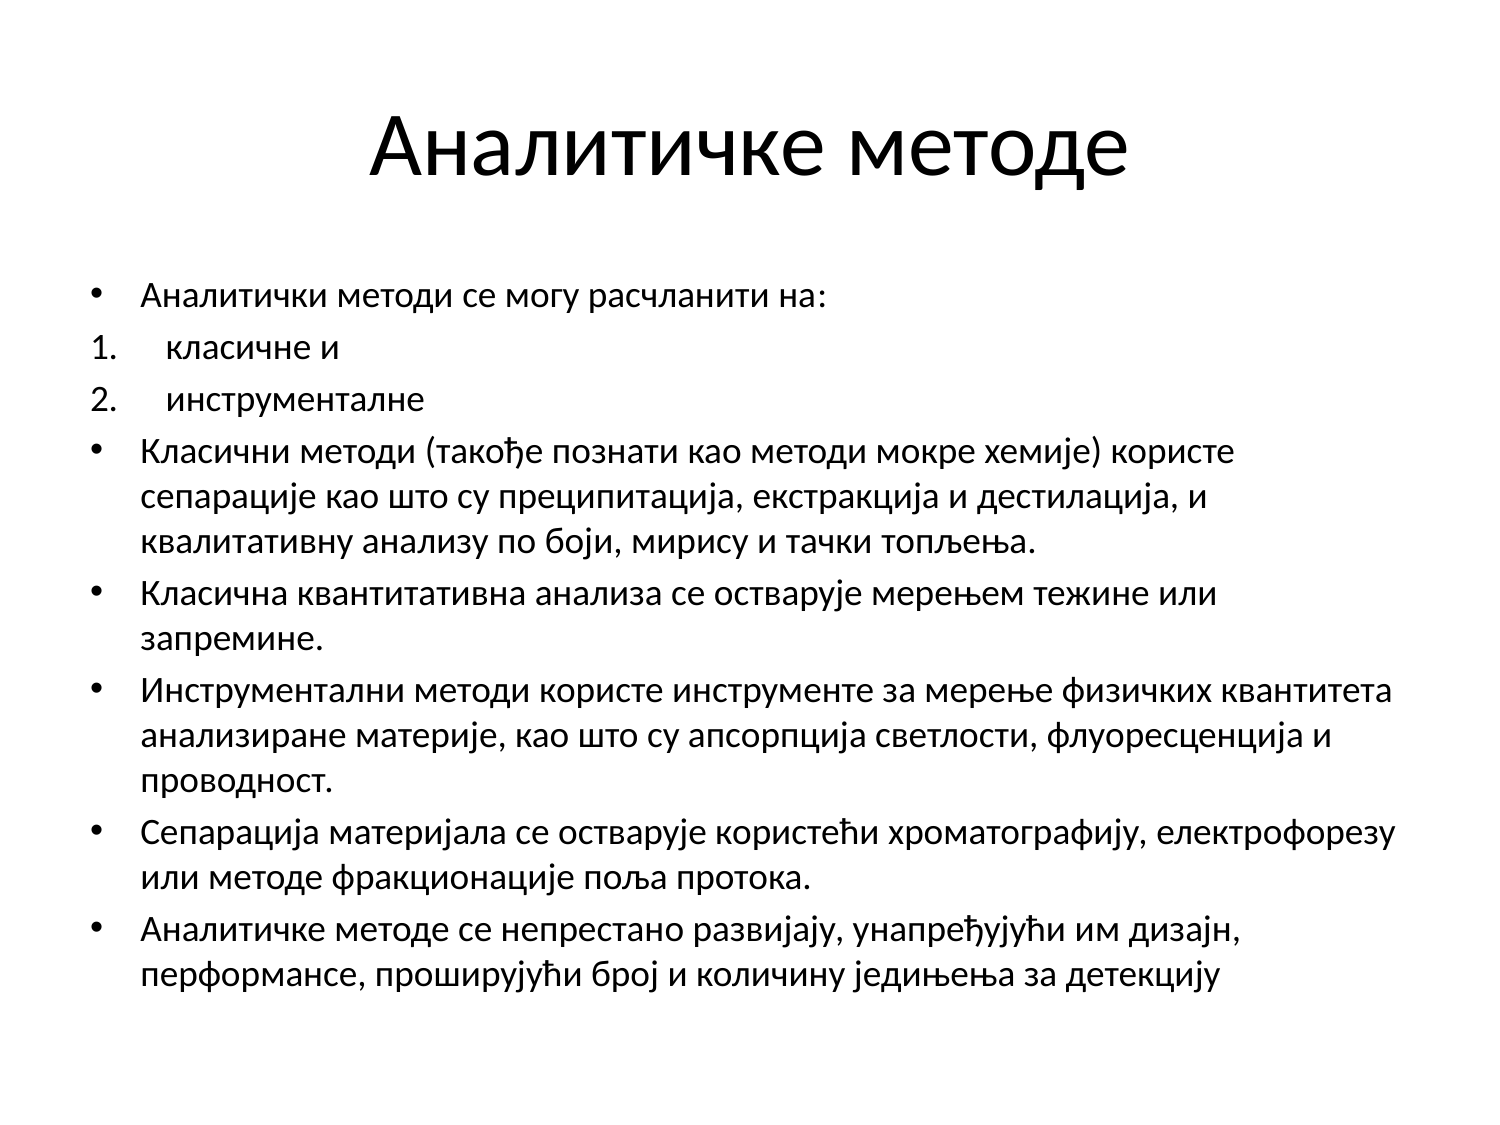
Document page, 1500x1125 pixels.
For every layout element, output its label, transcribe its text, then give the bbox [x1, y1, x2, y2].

title Аналитичке методе [75, 45, 1425, 233]
list Аналитички методи се могу расчланити на: класичне и инструменталне Класични методи (такође познати као методи мокре хемије) користе сепарације као што су преципитација, екстракција и дестилација, и квалитативну анализу по боји, мирису и тачки топљења. Класична квантитативна анализа се остварује мерењем тежине или запремине. Инструментални методи користе инструменте за мерење физичких квантитета анализиране материје, као што су апсорпција светлости, флуоресценција и проводност. Сепарација материјала се остварује користећи хроматографију, електрофорезу или методе фракционације поља протока. Аналитичке методе се непрестано развијају, унапређујући им дизајн, перформансе, проширујући број и количину једињења за детекцију [75, 262, 1425, 1005]
